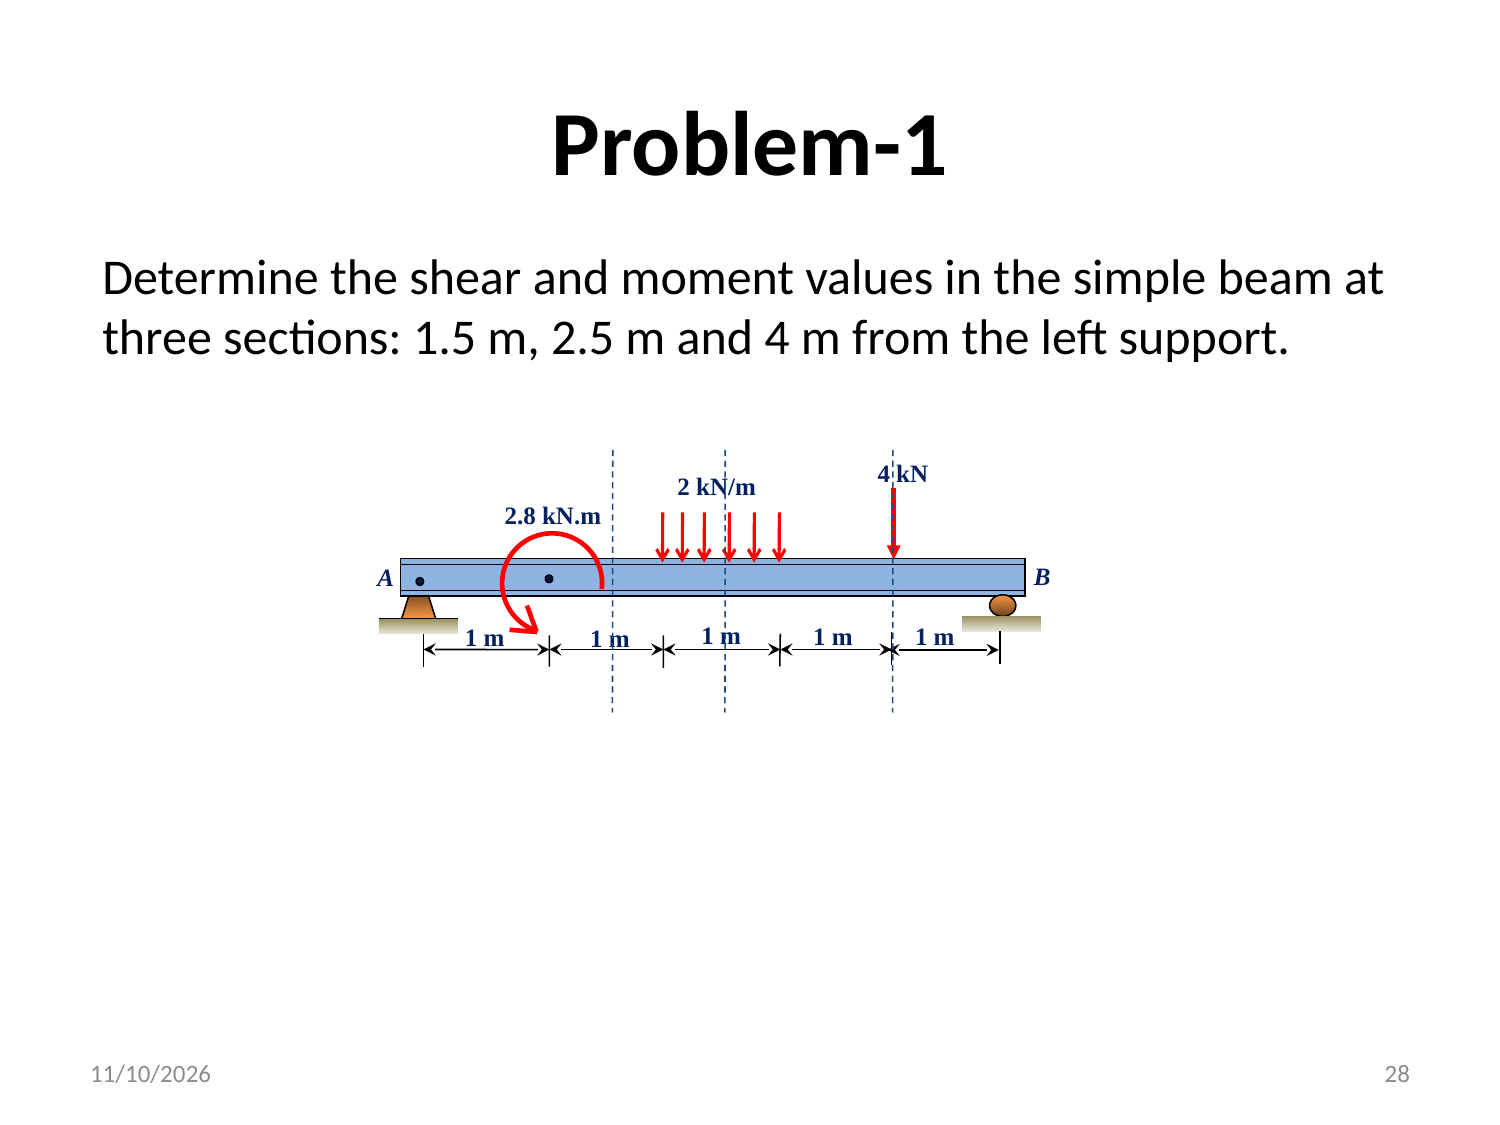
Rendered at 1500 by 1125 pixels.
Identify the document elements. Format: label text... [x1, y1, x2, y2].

slide_number 28 [1074, 1042, 1425, 1103]
title Problem-1 [75, 45, 1425, 233]
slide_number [75, 1042, 425, 1103]
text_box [362, 449, 1080, 713]
text_box Determine the shear and moment values in the simple beam at three sections: 1.5 m, 2.5 m and 4 m from the left support. [87, 237, 1425, 373]
